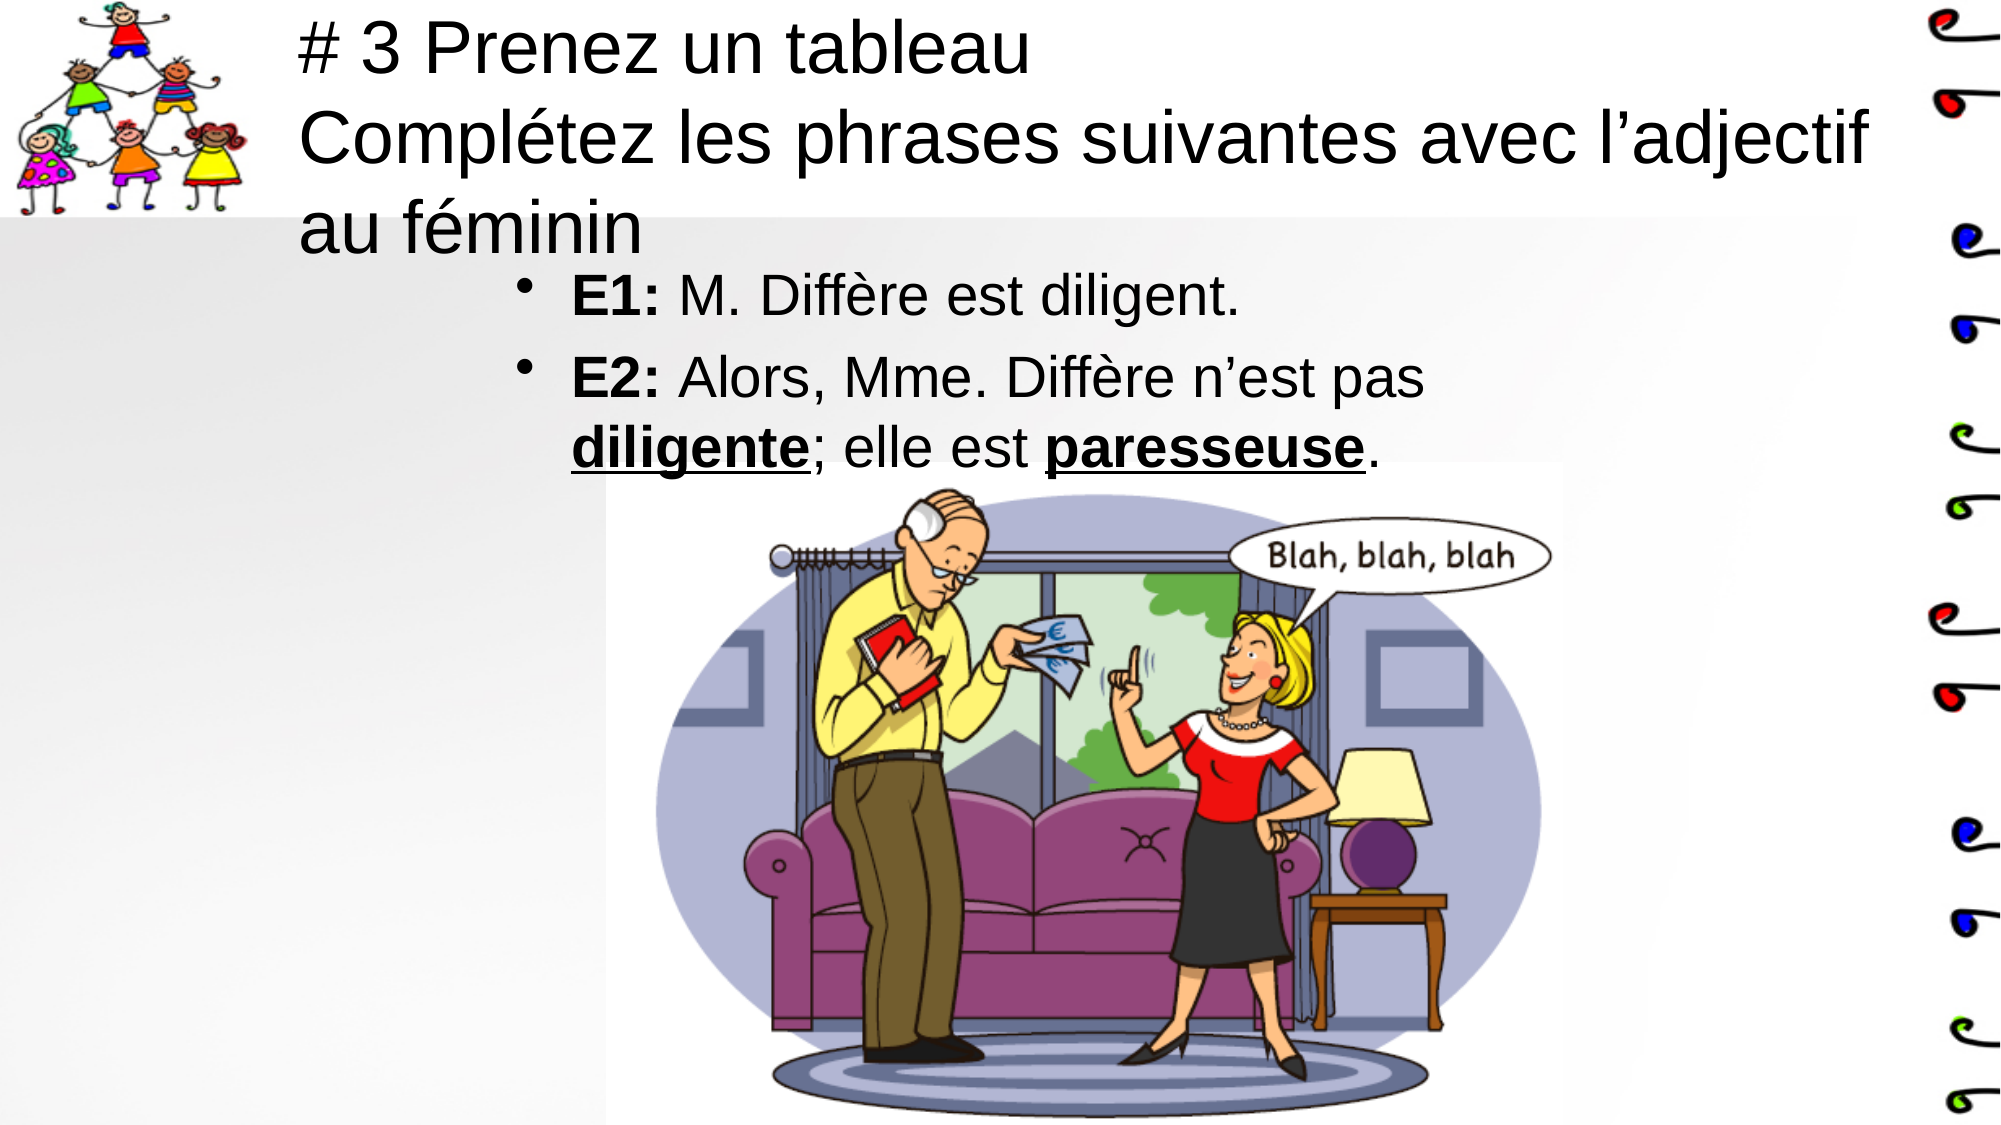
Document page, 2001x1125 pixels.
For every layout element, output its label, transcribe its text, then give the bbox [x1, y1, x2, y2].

list E1: M. Diffère est diligent. E2: Alors, Mme. Diffère n’est pas diligente; elle est paresseuse. [499, 249, 1713, 1088]
title # 3 Prenez un tableau Complétez les phrases suivantes avec l’adjectif au féminin [283, 16, 1951, 251]
picture [0, 0, 2001, 1125]
